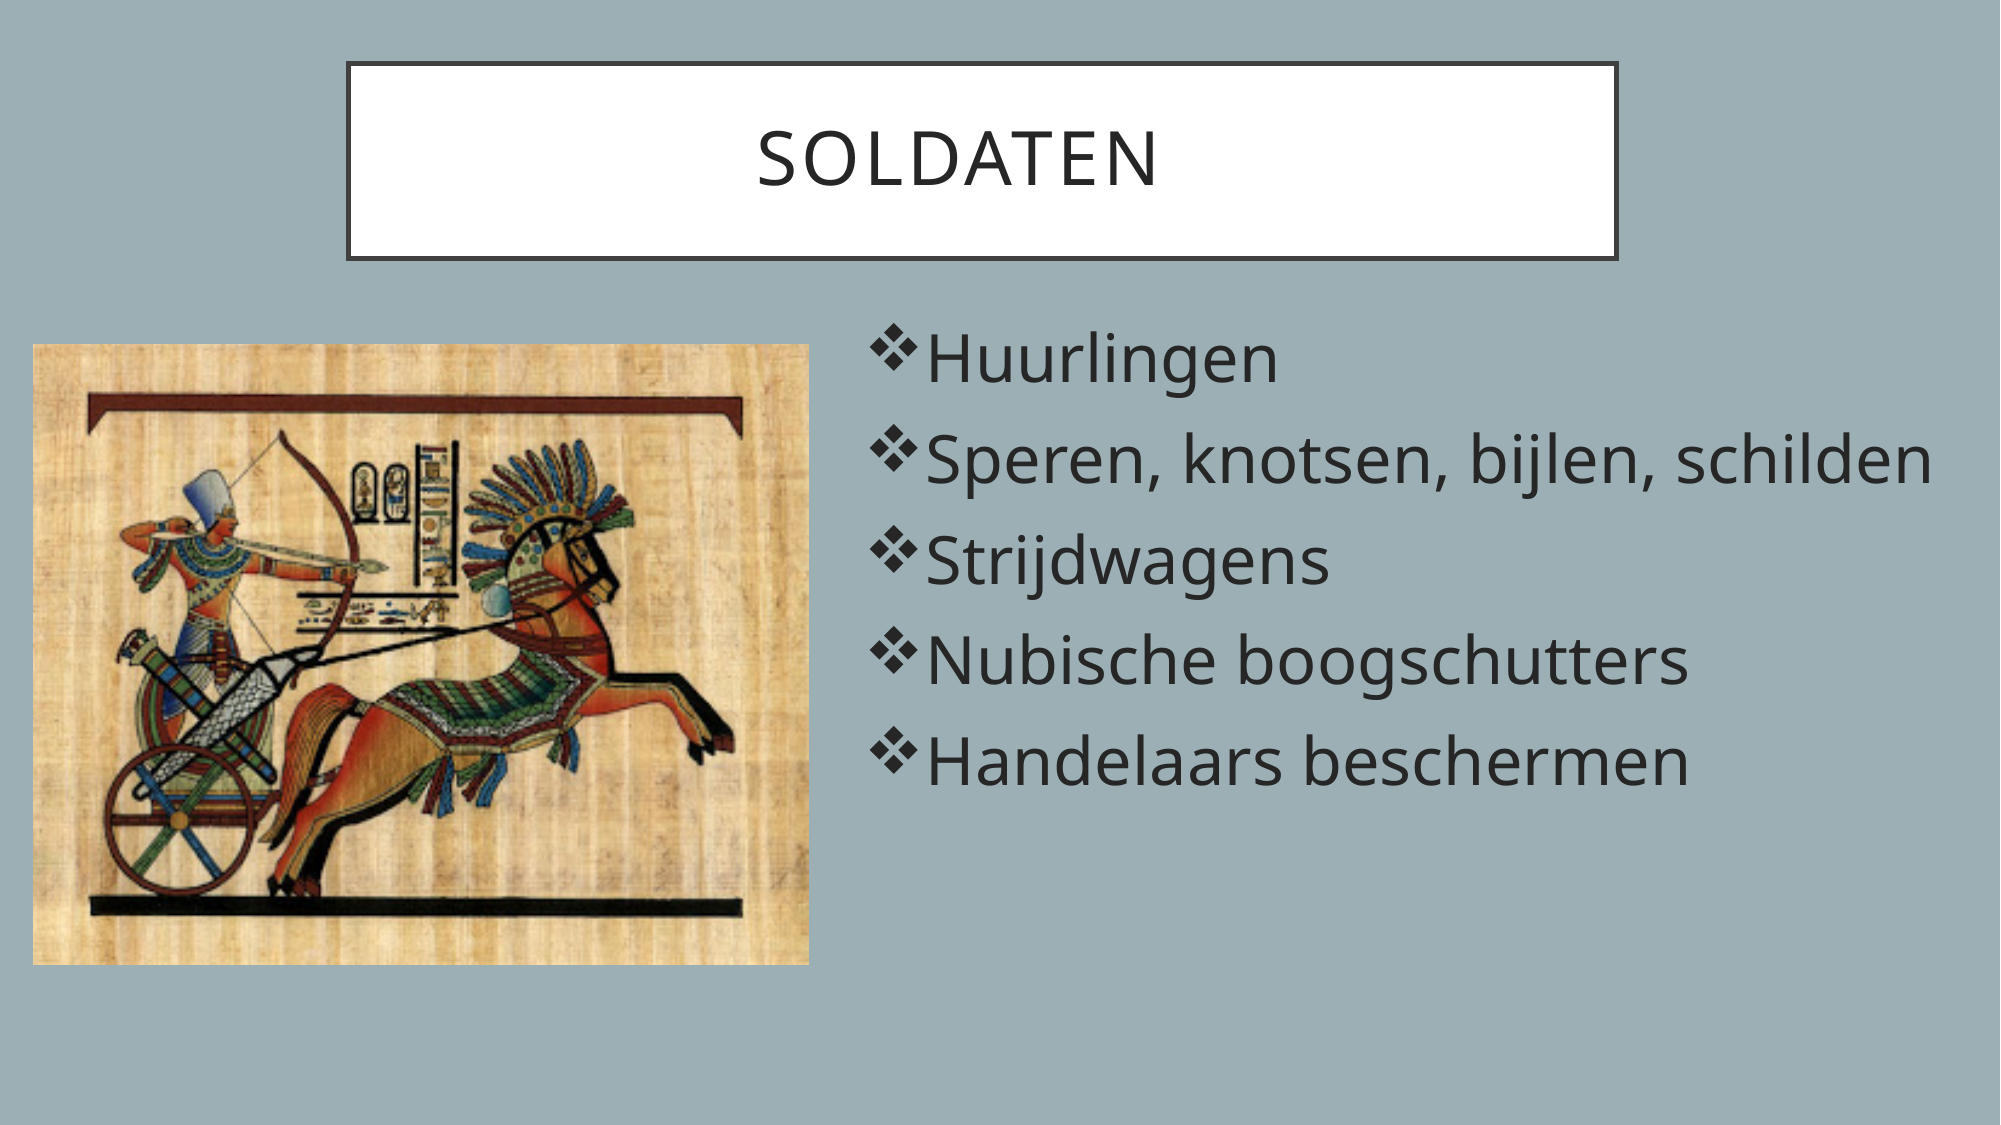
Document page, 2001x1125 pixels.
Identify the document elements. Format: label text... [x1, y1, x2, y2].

list Huurlingen Speren, knotsen, bijlen, schilden Strijdwagens Nubische boogschutters Handelaars beschermen [849, 308, 2000, 1108]
picture [33, 344, 809, 965]
title Soldaten [346, 61, 1619, 261]
